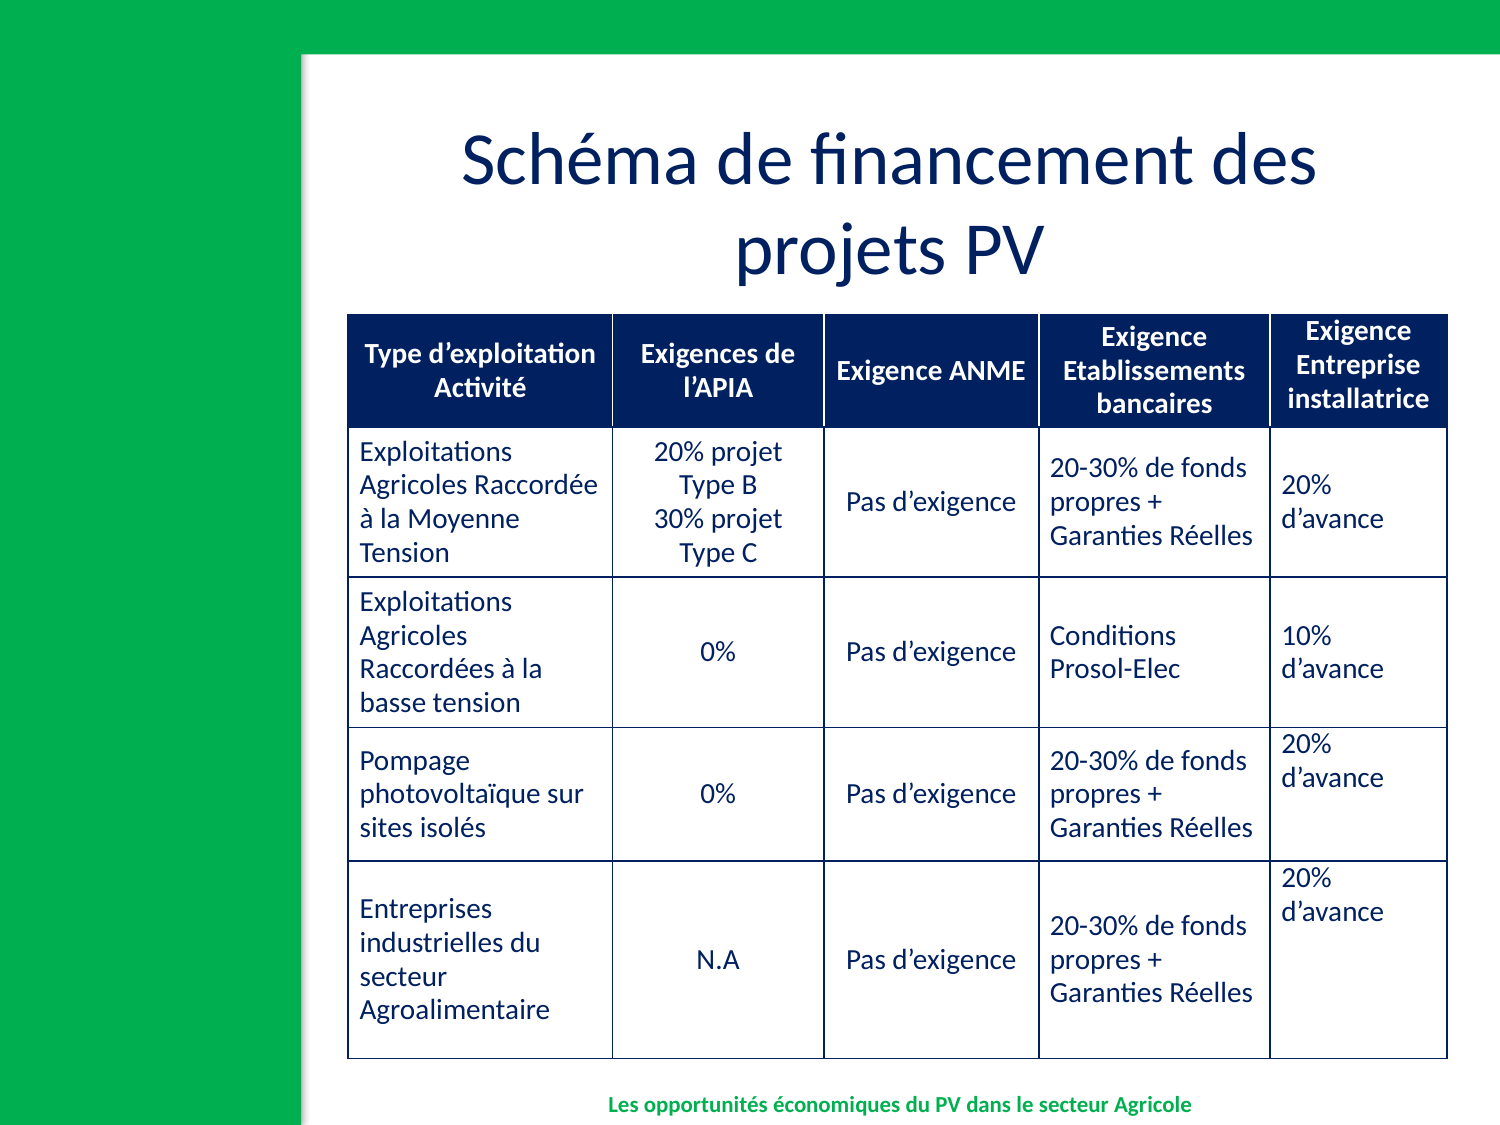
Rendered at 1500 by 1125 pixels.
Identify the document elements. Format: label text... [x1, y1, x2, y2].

table_cell Exploitations Agricoles Raccordée à la Moyenne Tension [349, 428, 612, 576]
table_header Exigence ANME [825, 314, 1038, 426]
table_header Type d’exploitation Activité [349, 314, 612, 426]
table_cell 20% d’avance [1271, 428, 1446, 576]
table_cell 20-30% de fonds propres + Garanties Réelles [1040, 728, 1269, 860]
table_header Exigences de l’APIA [613, 314, 823, 426]
table_cell 20% d’avance [1271, 862, 1446, 1058]
table_cell 20-30% de fonds propres + Garanties Réelles [1040, 428, 1269, 576]
table_header Exigence Entreprise installatrice [1271, 314, 1446, 426]
table_cell Exploitations Agricoles Raccordées à la basse tension [349, 578, 612, 727]
table_header Exigence Etablissements bancaires [1040, 314, 1269, 426]
table_cell 10% d’avance [1271, 578, 1446, 727]
table_cell Conditions Prosol-Elec [1040, 578, 1269, 727]
table_cell Pas d’exigence [825, 728, 1038, 860]
table_cell Pas d’exigence [825, 428, 1038, 576]
table_cell 20-30% de fonds propres + Garanties Réelles [1040, 862, 1269, 1058]
table_cell Pompage photovoltaïque sur sites isolés [349, 728, 612, 860]
table_cell 20% d’avance [1271, 728, 1446, 860]
table_cell 0% [613, 728, 823, 860]
text_box Schéma de financement des projets PV [371, 101, 1408, 196]
table_cell Entreprises industrielles du secteur Agroalimentaire [349, 862, 612, 1058]
table_cell N.A [613, 862, 823, 1058]
table_cell Pas d’exigence [825, 578, 1038, 727]
table_cell 20% projet Type B 30% projet Type C [613, 428, 823, 576]
table_cell 0% [613, 578, 823, 727]
table_cell Pas d’exigence [825, 862, 1038, 1058]
